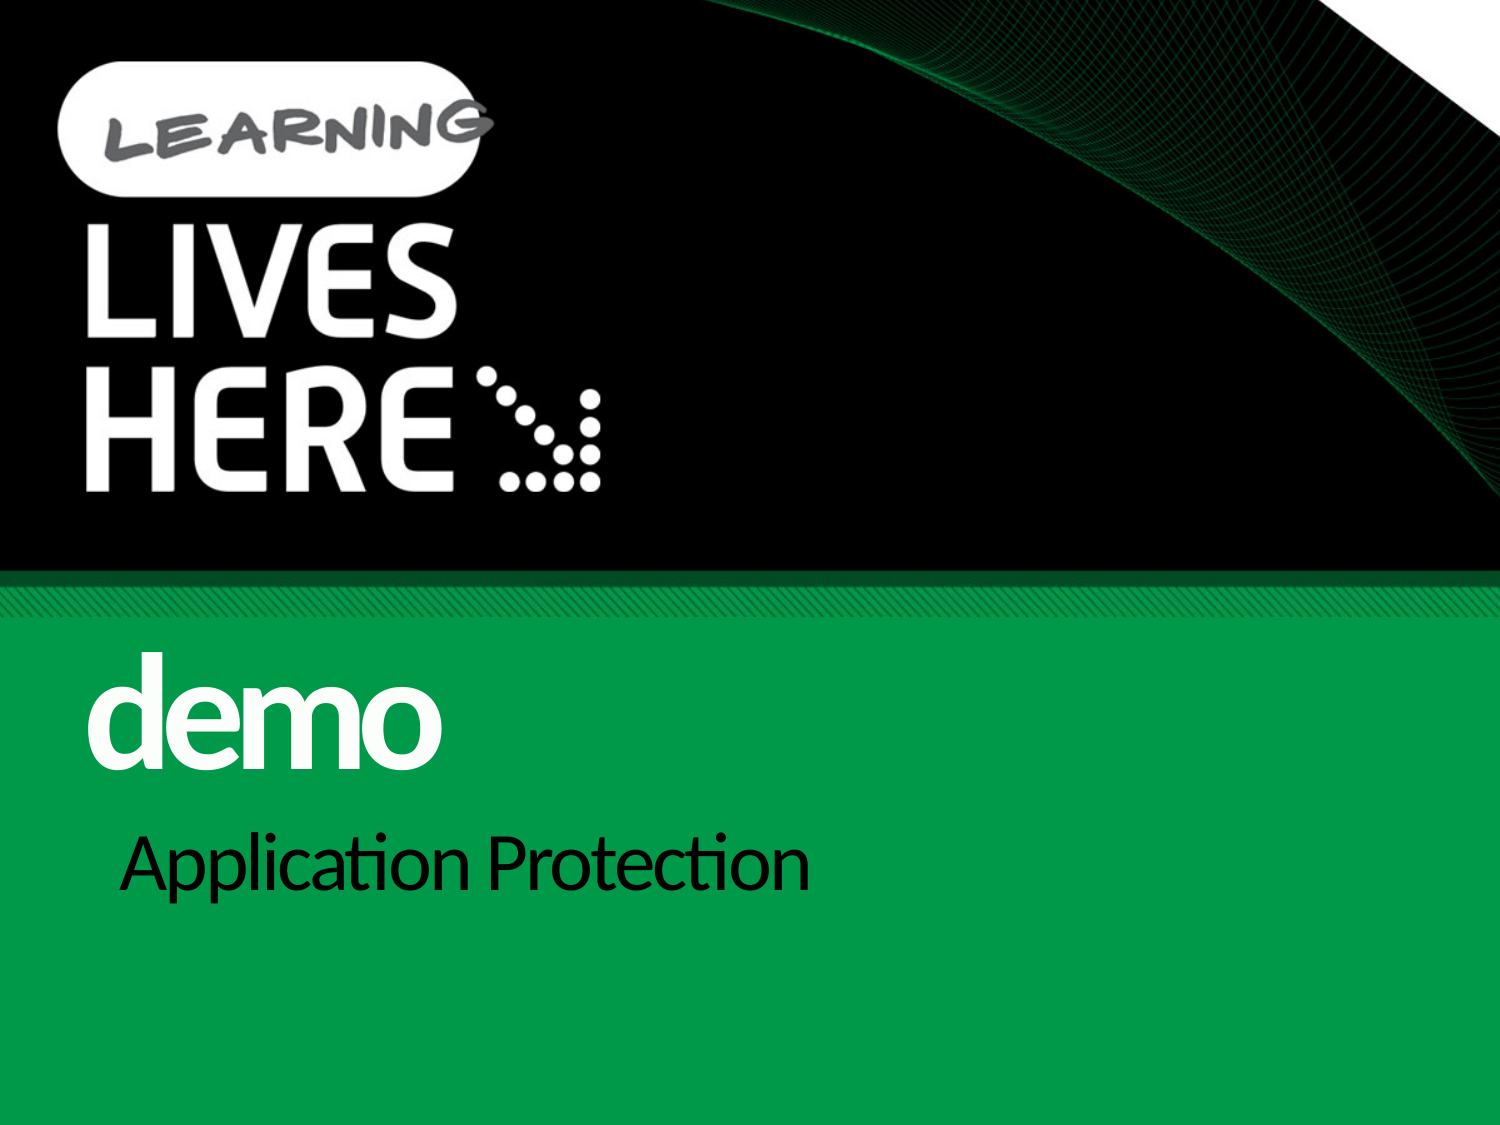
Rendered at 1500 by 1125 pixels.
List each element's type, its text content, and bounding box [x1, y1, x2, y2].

picture [0, 0, 1500, 1125]
title Application Protection [119, 818, 1375, 943]
list demo [83, 625, 1344, 800]
